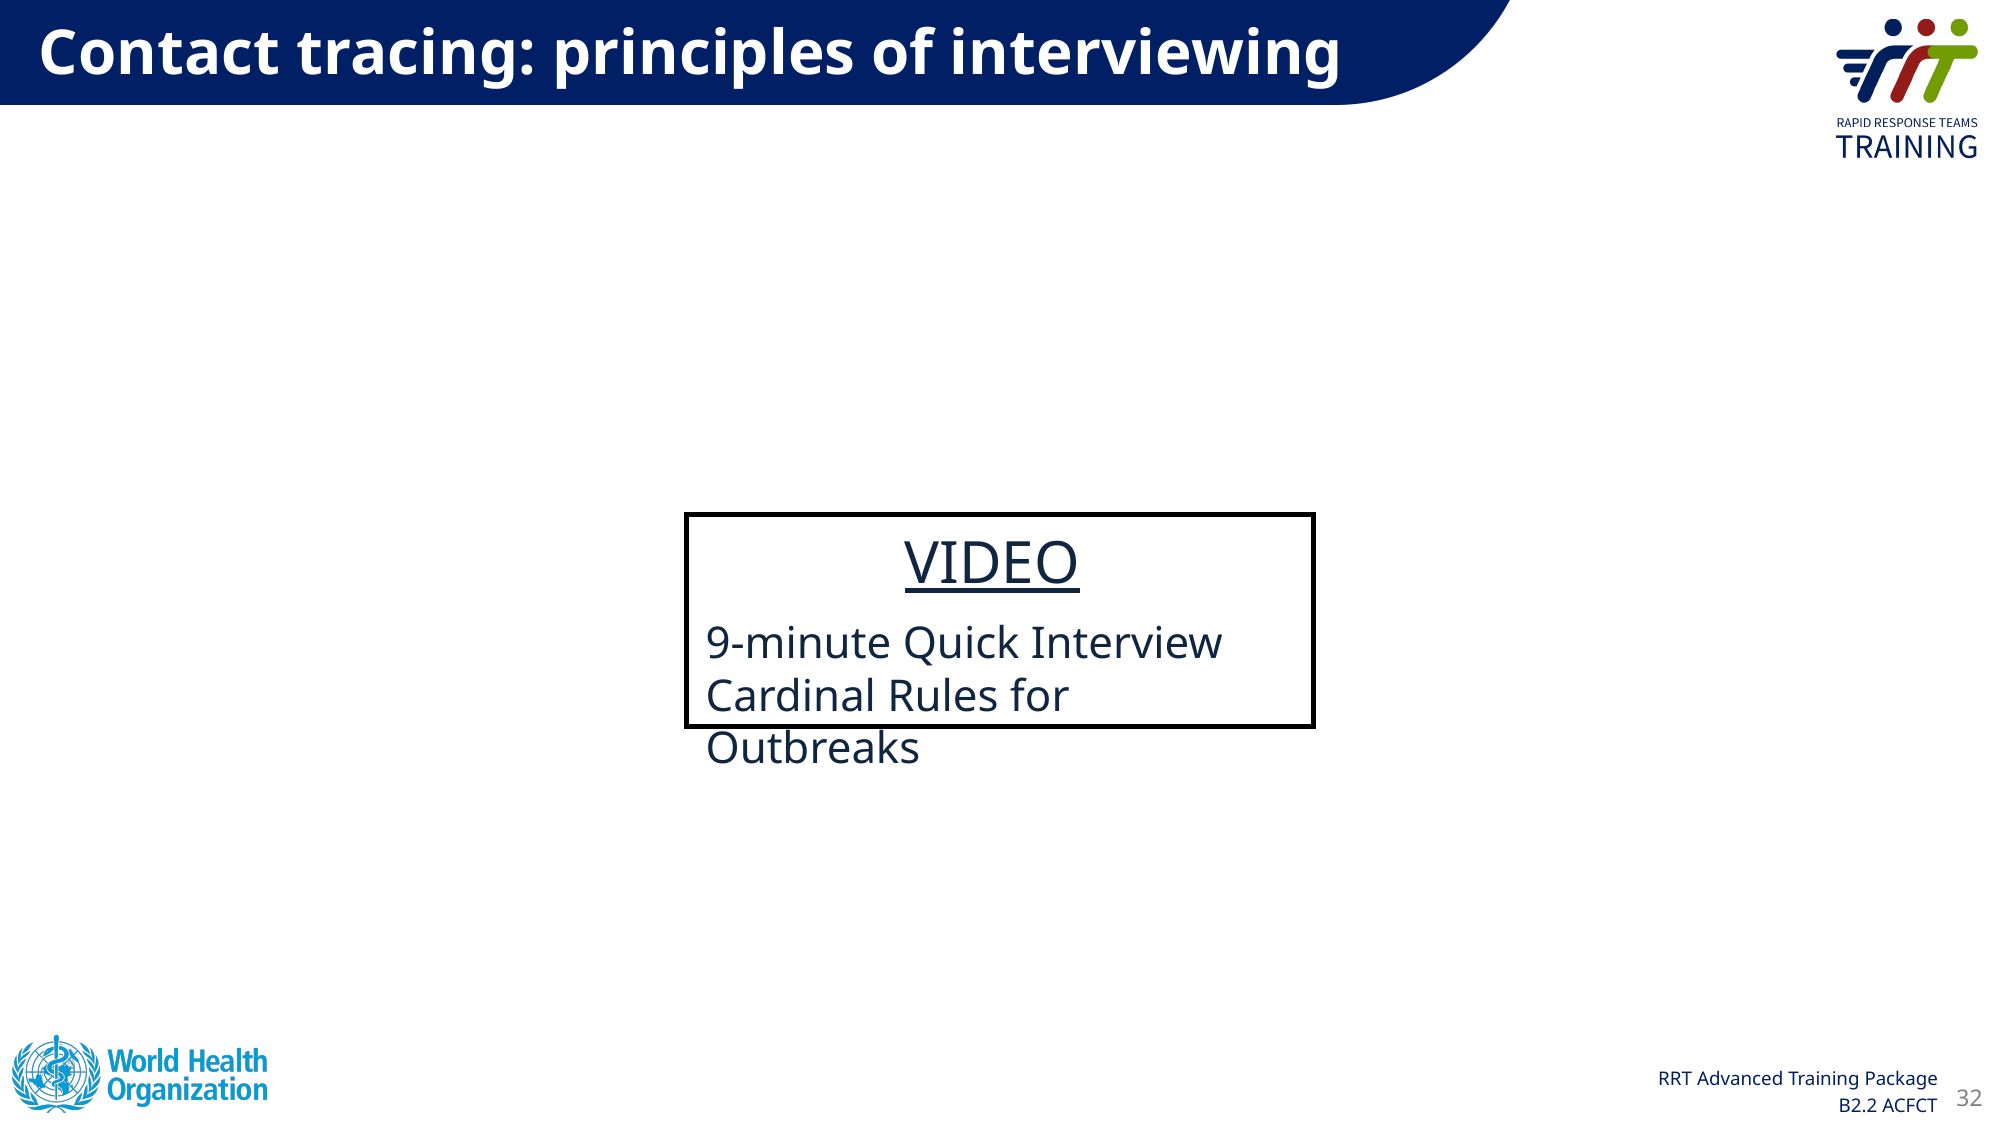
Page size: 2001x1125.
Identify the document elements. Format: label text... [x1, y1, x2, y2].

picture [12, 1083, 48, 1113]
picture [0, 0, 1533, 105]
picture [12, 1035, 267, 1113]
picture [58, 1050, 64, 1058]
text_box Contact tracing: principles of interviewing [31, 11, 1363, 97]
picture [1835, 19, 1978, 167]
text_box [686, 514, 1314, 733]
